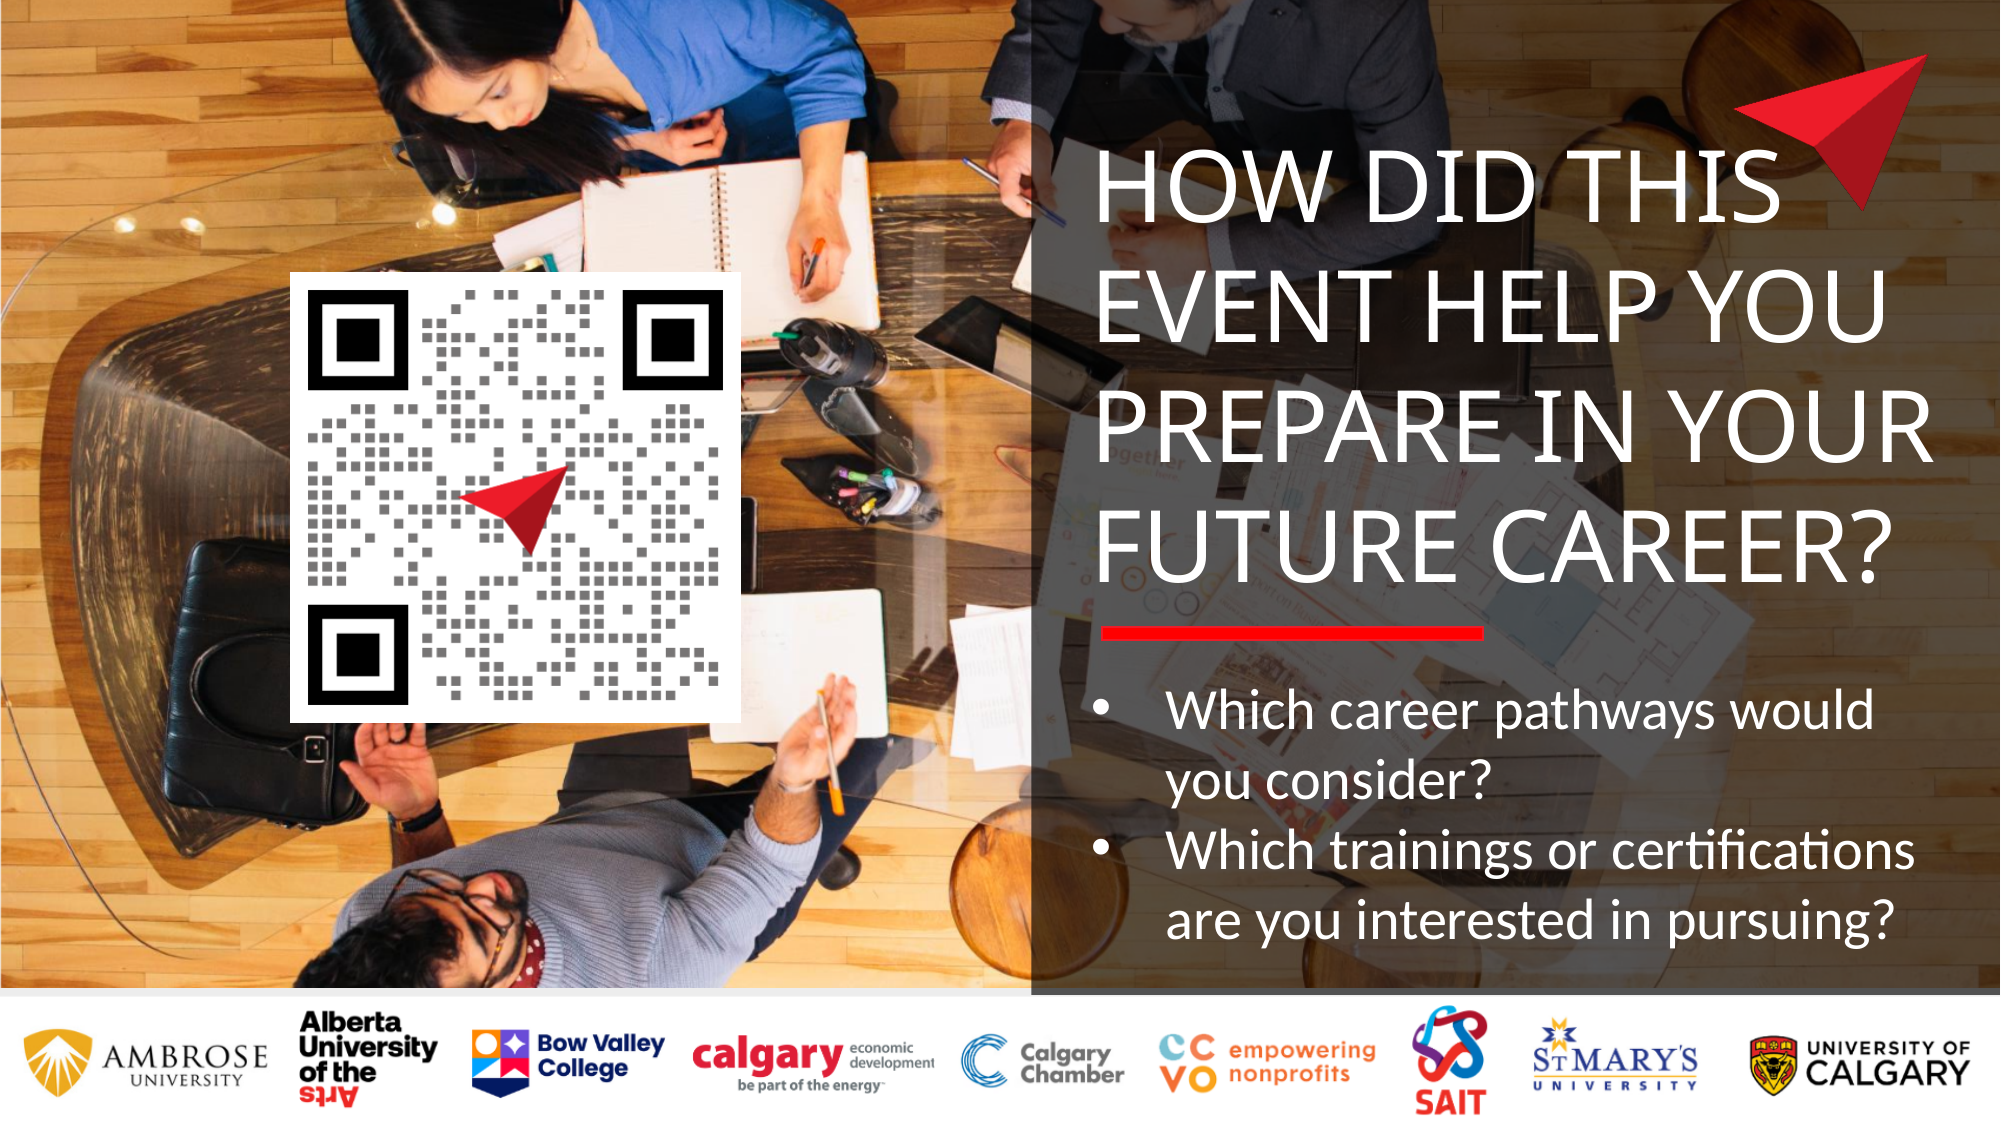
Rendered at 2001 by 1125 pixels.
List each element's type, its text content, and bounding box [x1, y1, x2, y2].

text_box HOW DID THIS EVENT HELP YOU PREPARE IN YOUR FUTURE CAREER? [1498, 115, 1956, 730]
text_box [1498, 0, 2000, 996]
picture [1732, 7, 1938, 212]
text_box Which career pathways would you consider? Which trainings or certifications are you interested in pursuing? [1498, 663, 1938, 1029]
picture [0, 0, 2001, 1125]
